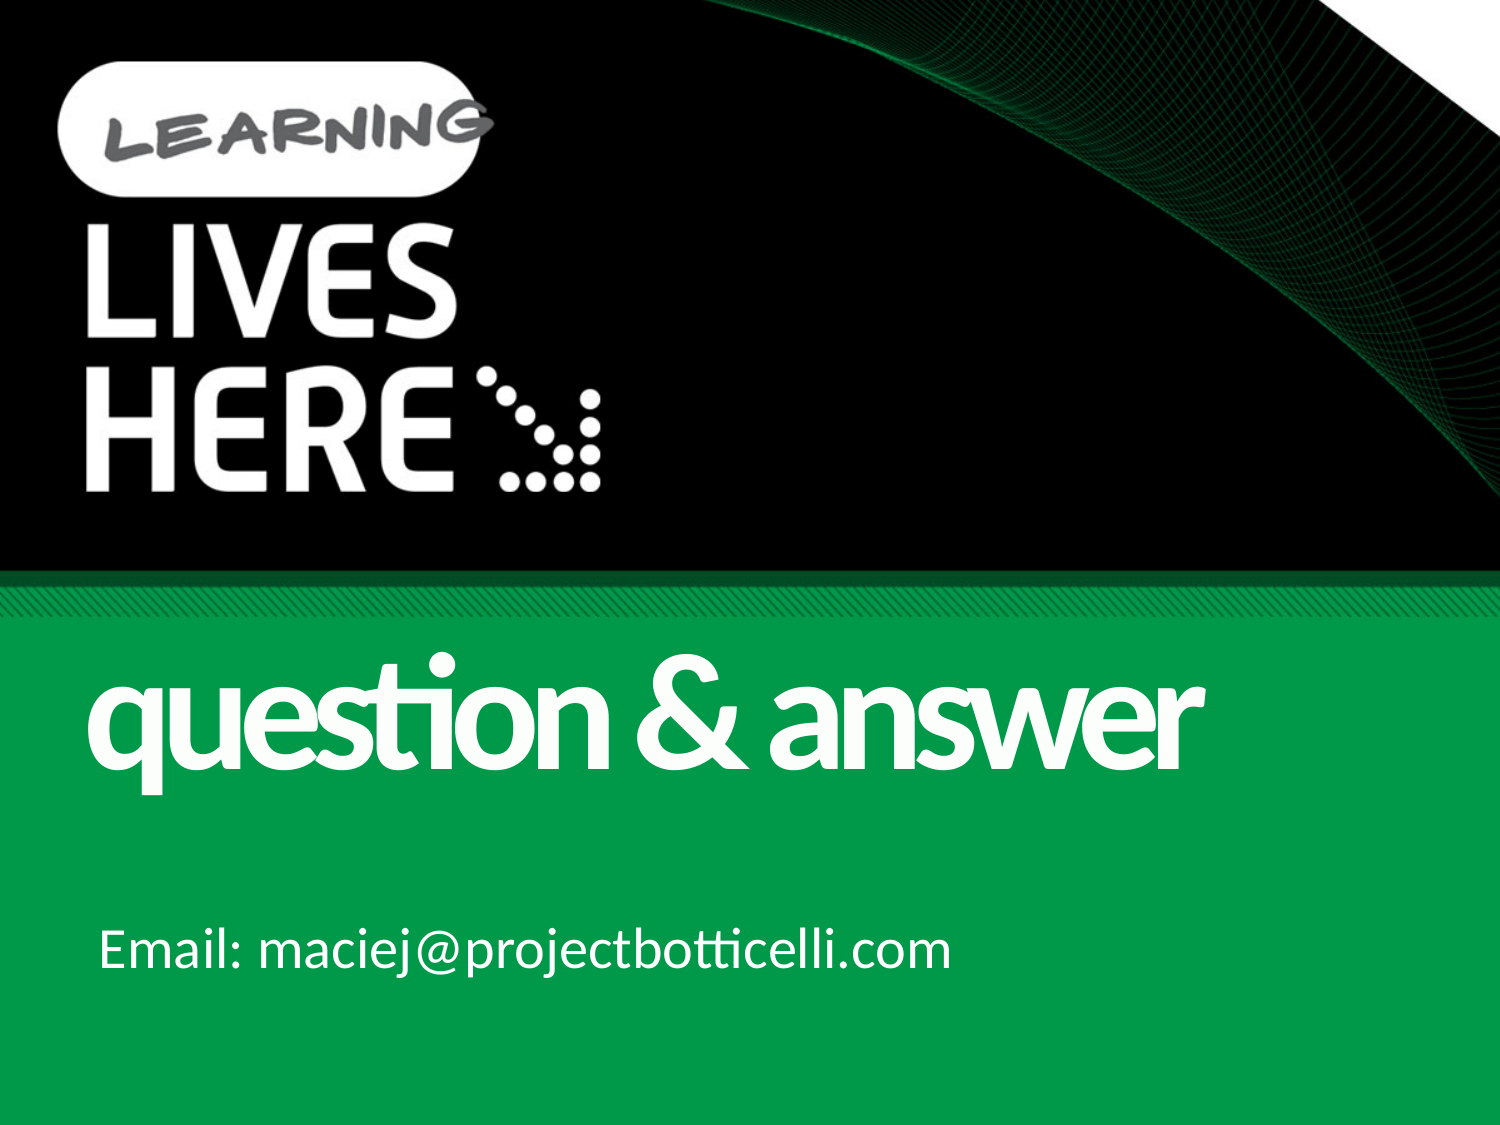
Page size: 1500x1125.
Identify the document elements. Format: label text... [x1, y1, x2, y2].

picture [0, 0, 1500, 1125]
list question & answer [83, 625, 1344, 800]
text_box Email: maciej@projectbotticelli.com [84, 902, 1054, 988]
